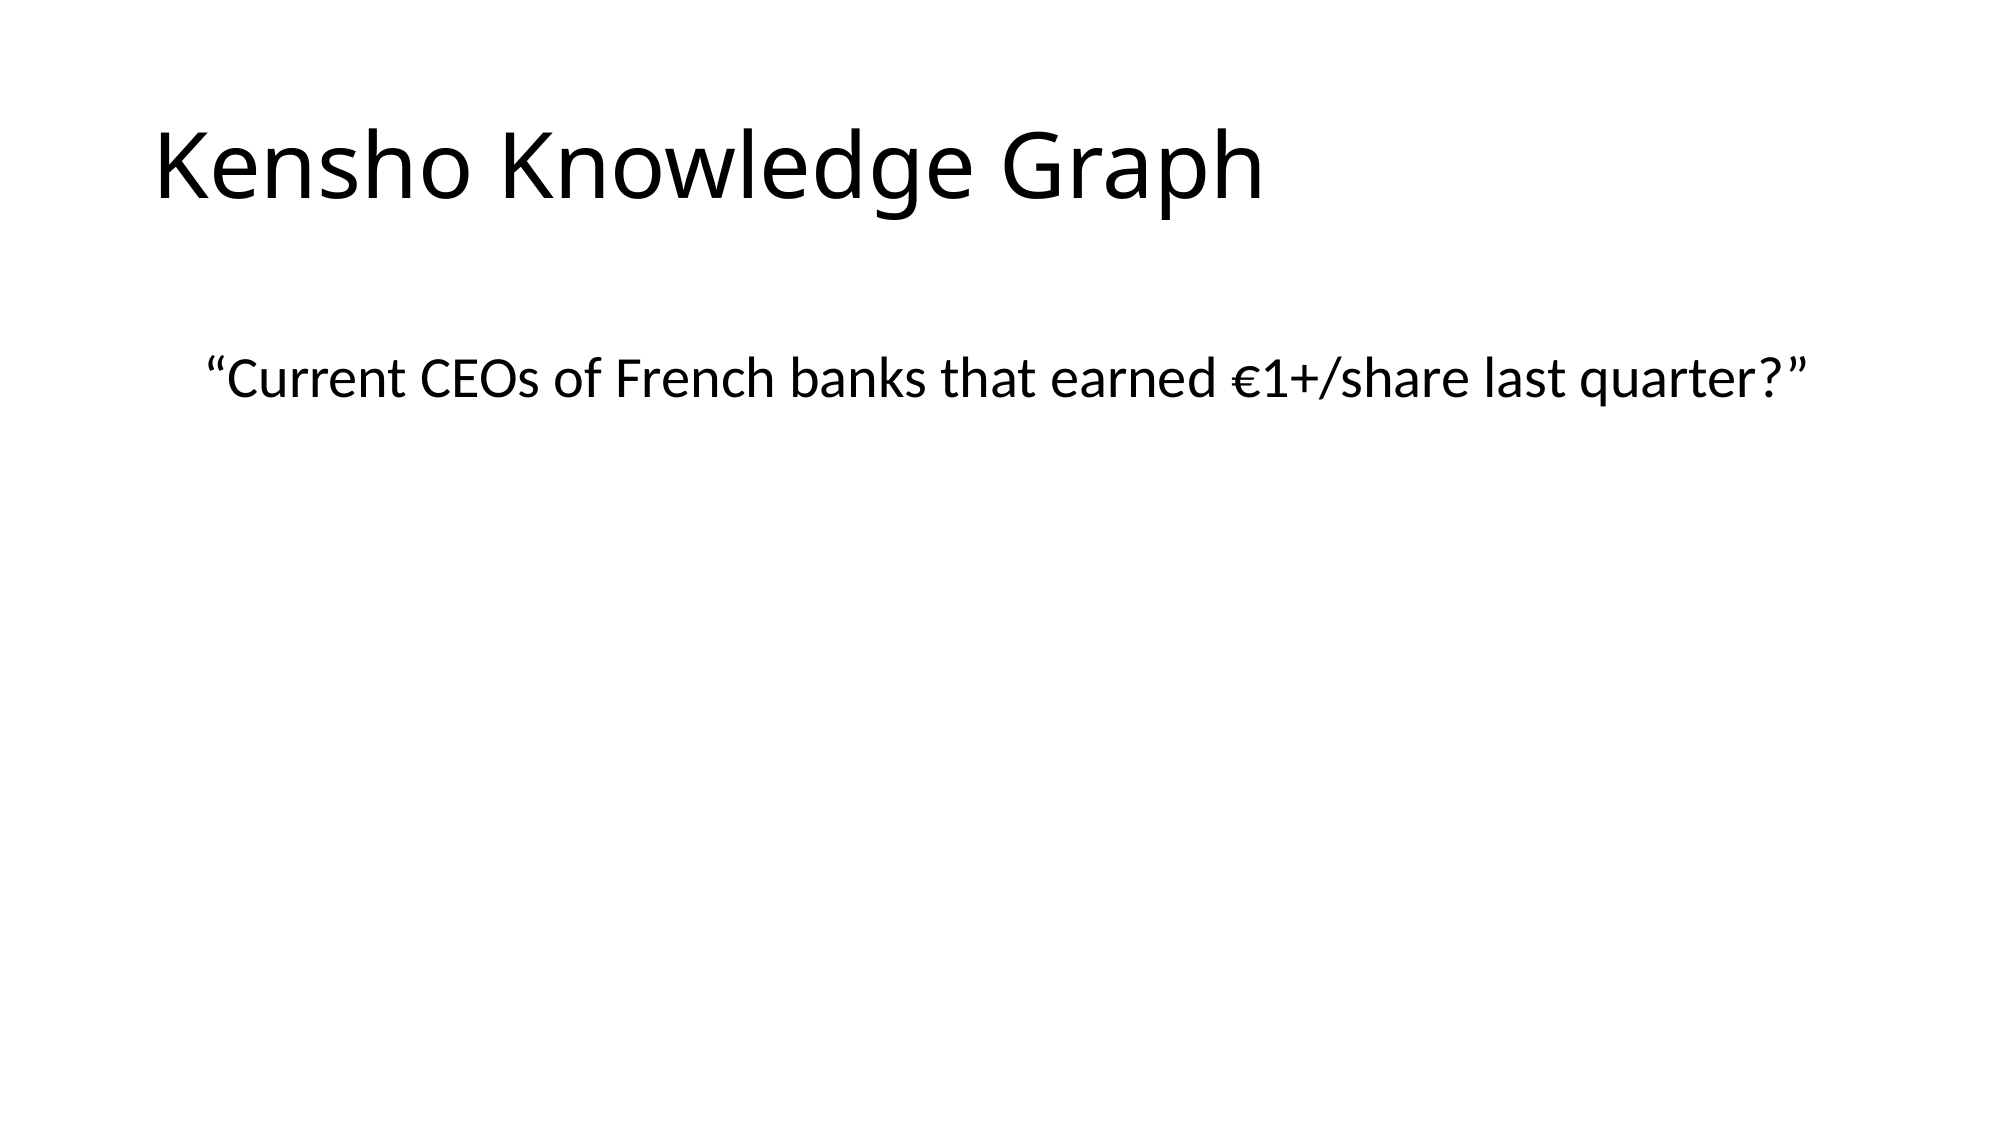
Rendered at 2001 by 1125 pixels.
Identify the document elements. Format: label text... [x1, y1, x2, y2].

title Kensho Knowledge Graph [137, 59, 1863, 278]
list “Current CEOs of French banks that earned €1+/share last quarter?” [137, 340, 1863, 448]
